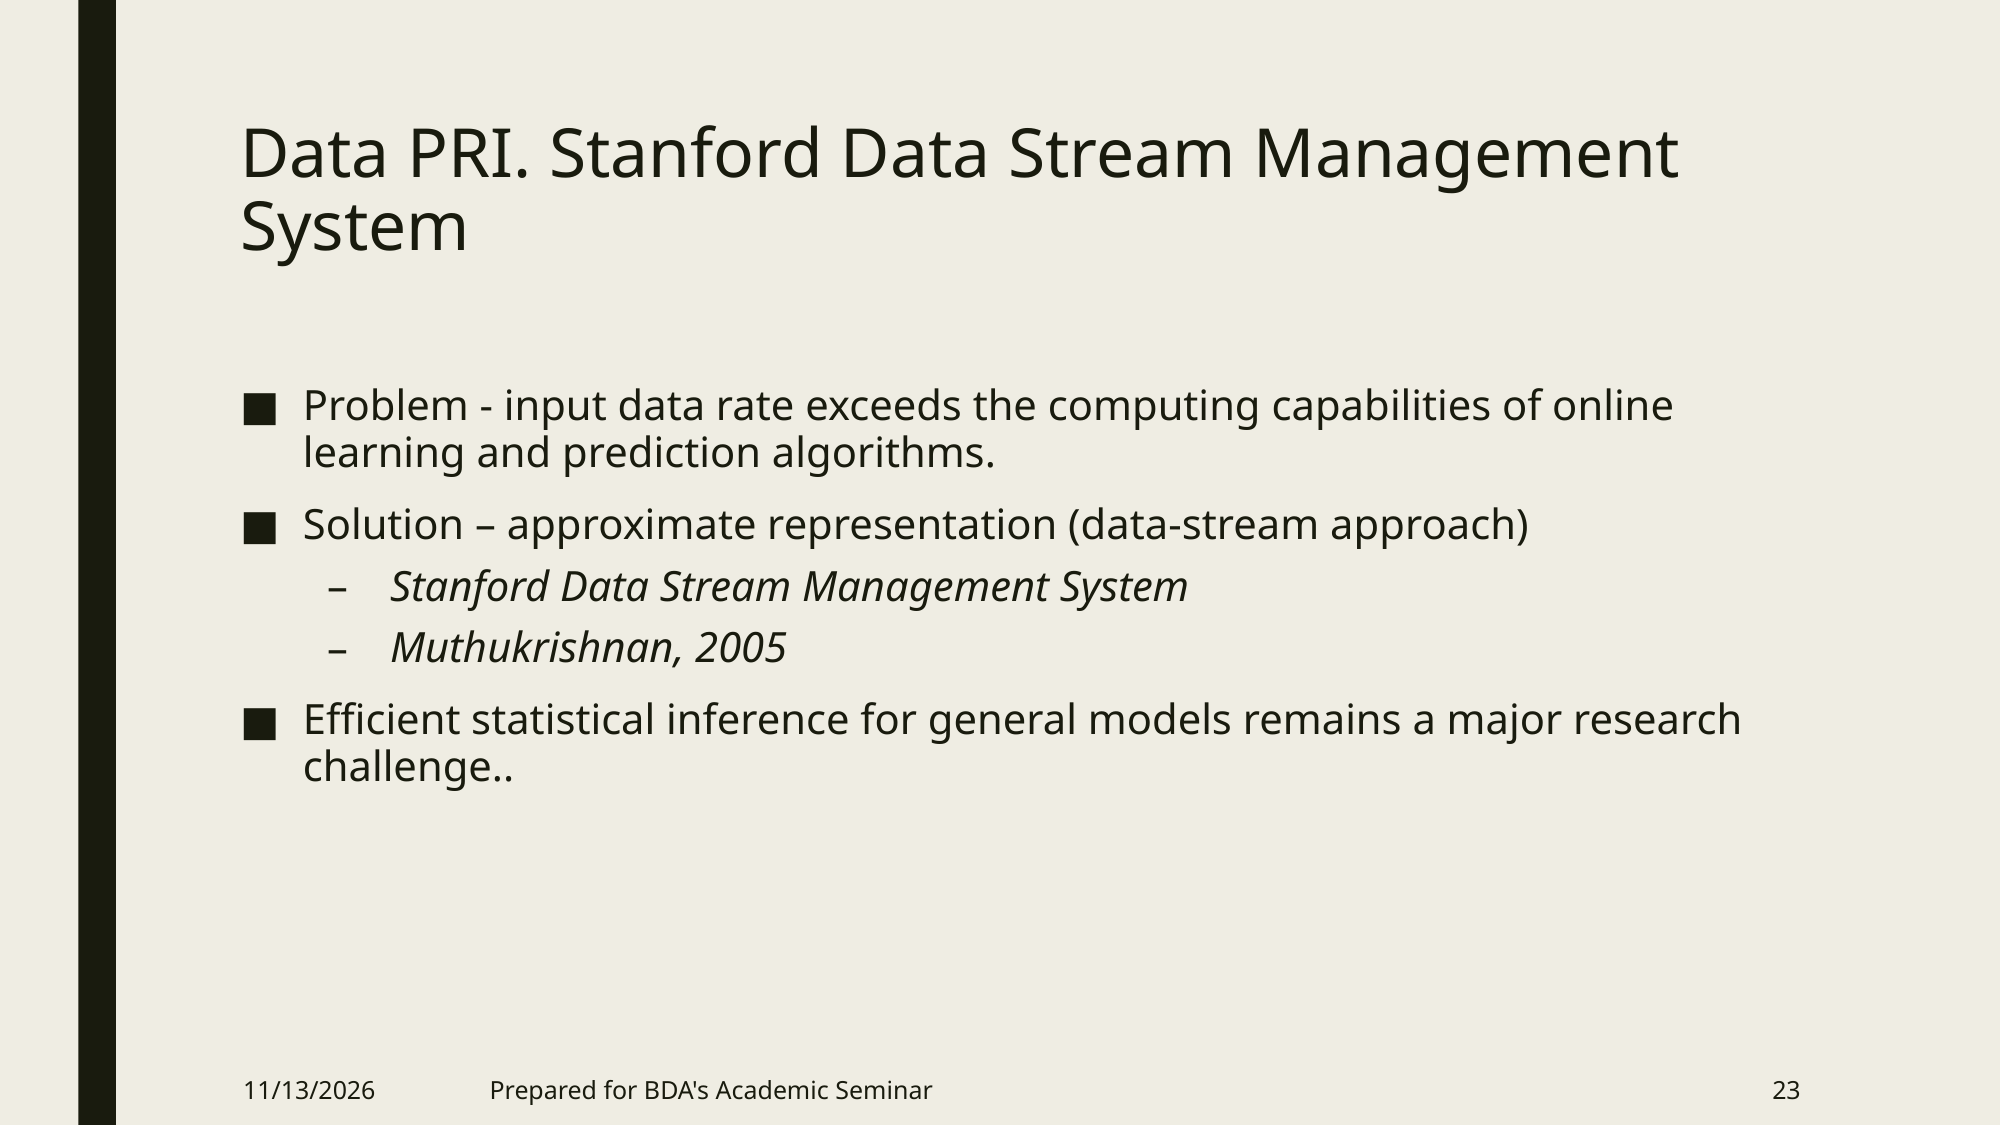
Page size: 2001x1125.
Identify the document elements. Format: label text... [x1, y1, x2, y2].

list Problem - input data rate exceeds the computing capabilities of online learning and prediction algorithms. Solution – approximate representation (data-stream approach) Stanford Data Stream Management System Muthukrishnan, 2005 Efficient statistical inference for general models remains a major research challenge.. [225, 375, 1800, 963]
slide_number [228, 1058, 426, 1125]
title Data PRI. Stanford Data Stream Management System [225, 112, 1800, 357]
slide_number 23 [1553, 1058, 1816, 1125]
footer Prepared for BDA's Academic Seminar [474, 1058, 1505, 1125]
